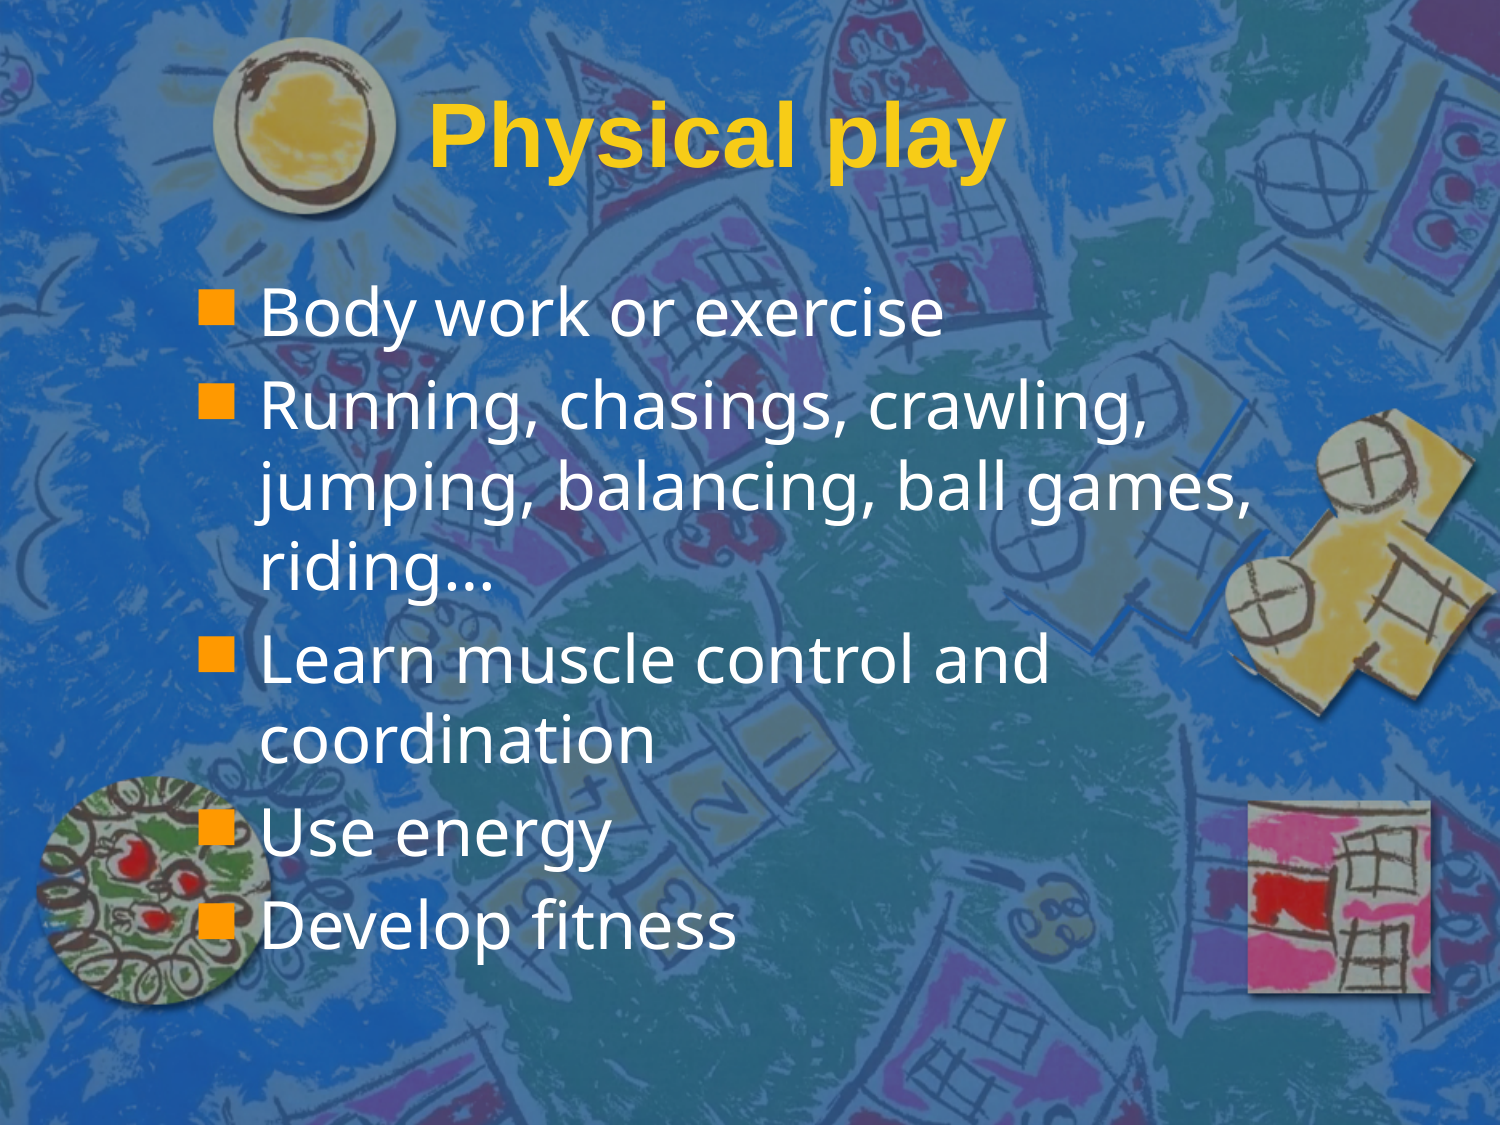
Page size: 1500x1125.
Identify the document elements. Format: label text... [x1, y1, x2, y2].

title Physical play [412, 62, 1463, 201]
picture [0, 0, 1500, 1125]
list Body work or exercise Running, chasings, crawling, jumping, balancing, ball games, riding… Learn muscle control and coordination Use energy Develop fitness [187, 262, 1463, 1001]
